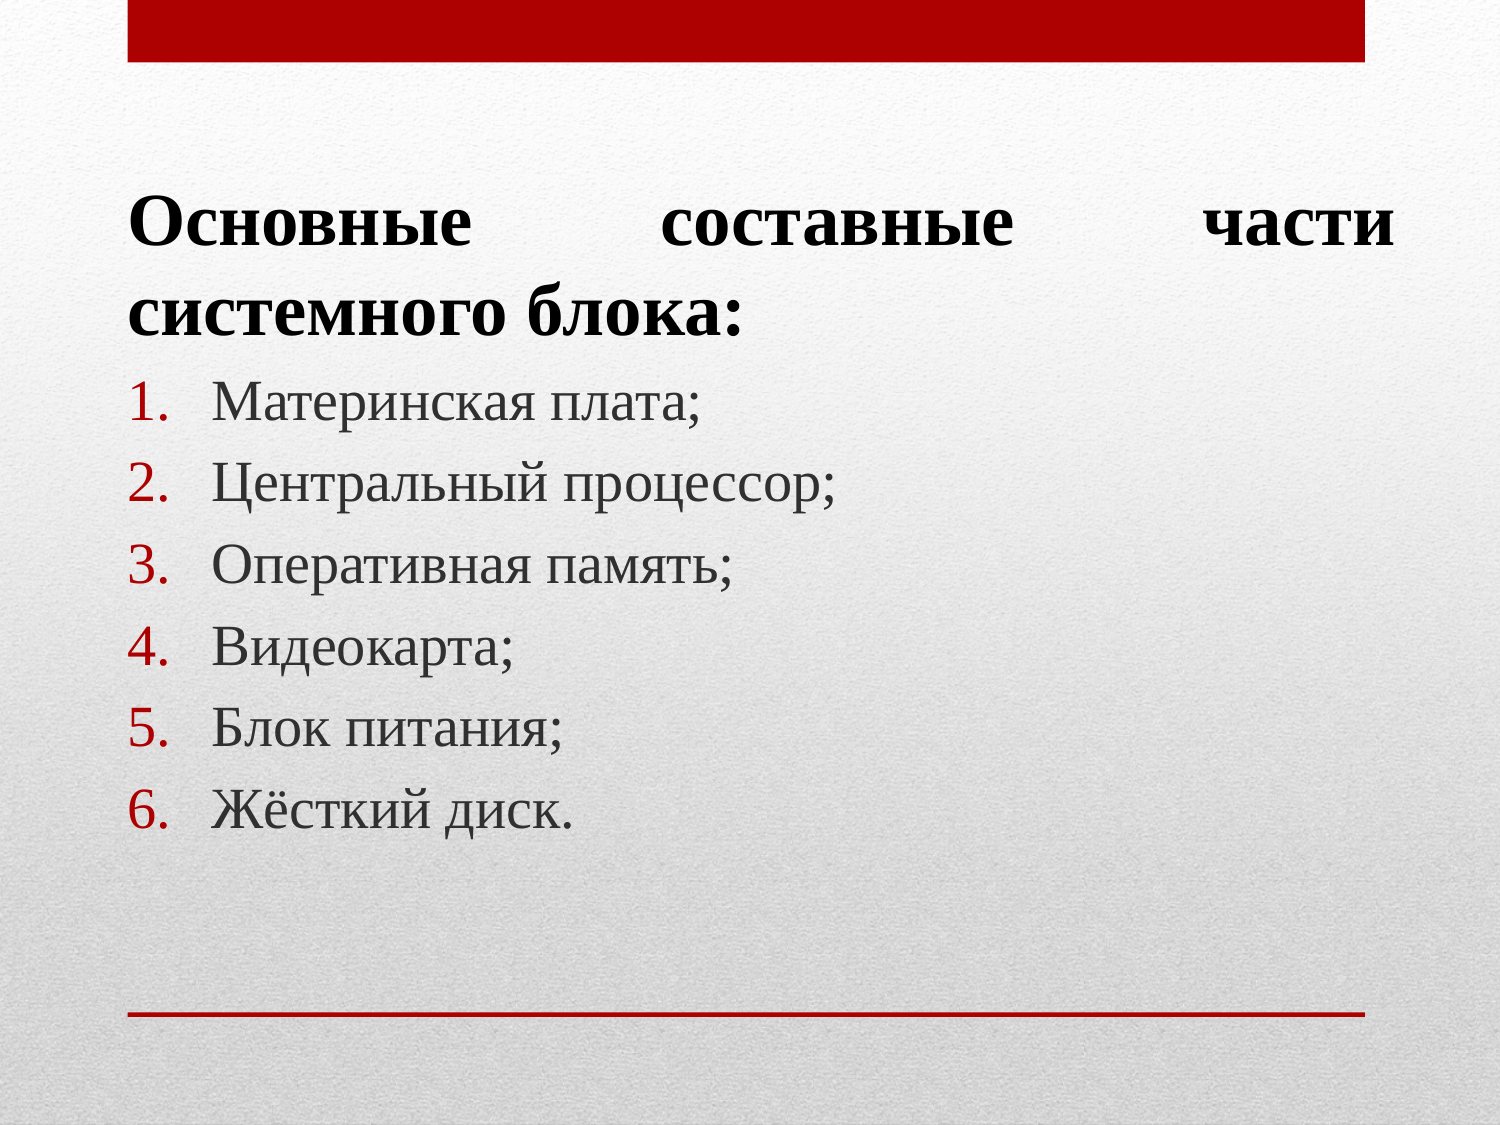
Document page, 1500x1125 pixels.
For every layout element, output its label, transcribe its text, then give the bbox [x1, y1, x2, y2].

list Основные составные части системного блока: Материнская плата; Центральный процессор; Оперативная память; Видеокарта; Блок питания; Жёсткий диск. [112, 90, 1412, 921]
